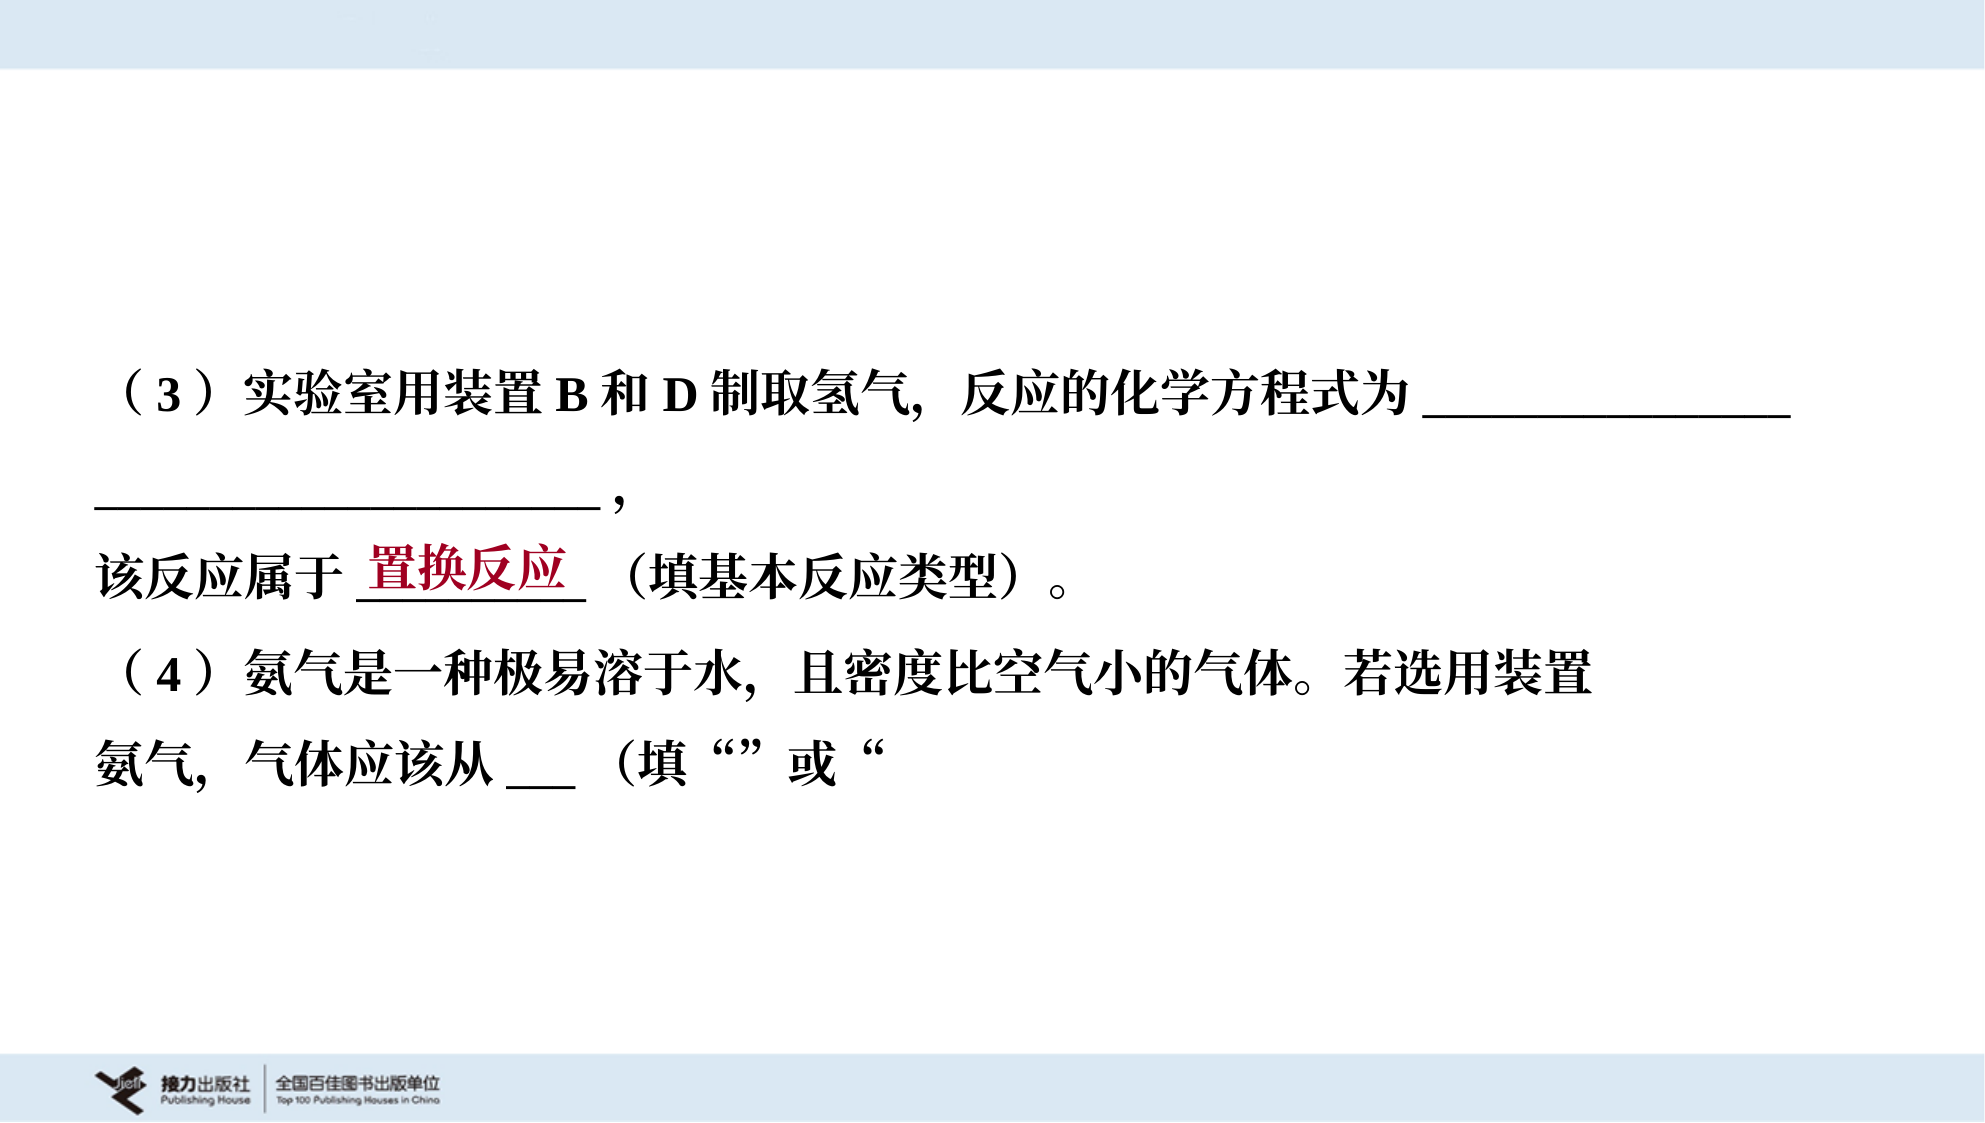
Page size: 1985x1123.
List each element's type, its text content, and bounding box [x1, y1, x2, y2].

text_box （3）实验室用装置B和D制取氢气，反应的化学方程式为________________ ______________________， 该反应属于__________（填基本反应类型）。 [94, 330, 1892, 606]
picture [0, 0, 1985, 1122]
text_box 置换反应 [348, 508, 586, 597]
